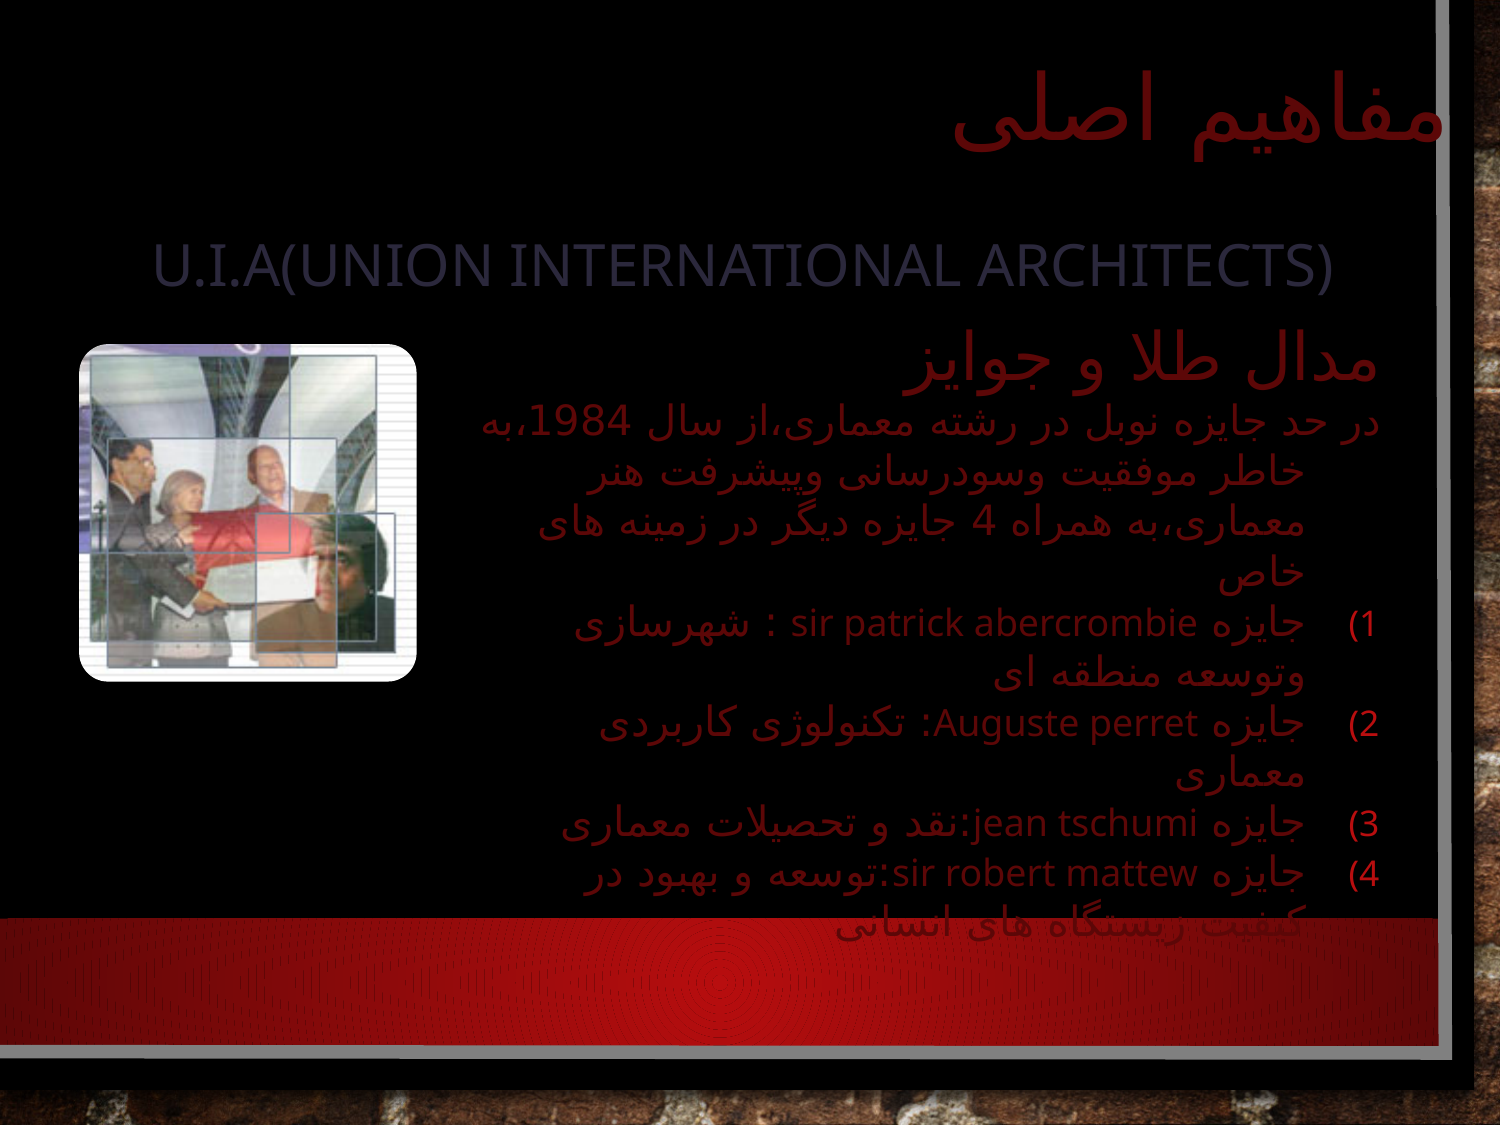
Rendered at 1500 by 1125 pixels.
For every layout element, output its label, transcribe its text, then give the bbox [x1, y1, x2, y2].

list U.I.A(UNION INTERNATIONAL ARCHITECTS) [116, 206, 1430, 345]
picture [0, 0, 1500, 1125]
text_box مدال طلا و جوایز در حد جایزه نوبل در رشته معماری،از سال 1984،به خاطر موفقیت وسودرسانی وپیشرفت هنر معماری،به همراه 4 جایزه دیگر در زمینه های خاص جایزه sir patrick abercrombie : شهرسازی وتوسعه منطقه ای جایزه Auguste perret: تکنولوژی کاربردی معماری جایزه jean tschumi:نقد و تحصیلات معماری جایزه sir robert mattew:توسعه و بهبود در کیفیت زیستگاه های انسانی [479, 306, 1442, 1027]
picture [78, 343, 417, 682]
text_box مفاهیم اصلی [171, 0, 1451, 161]
